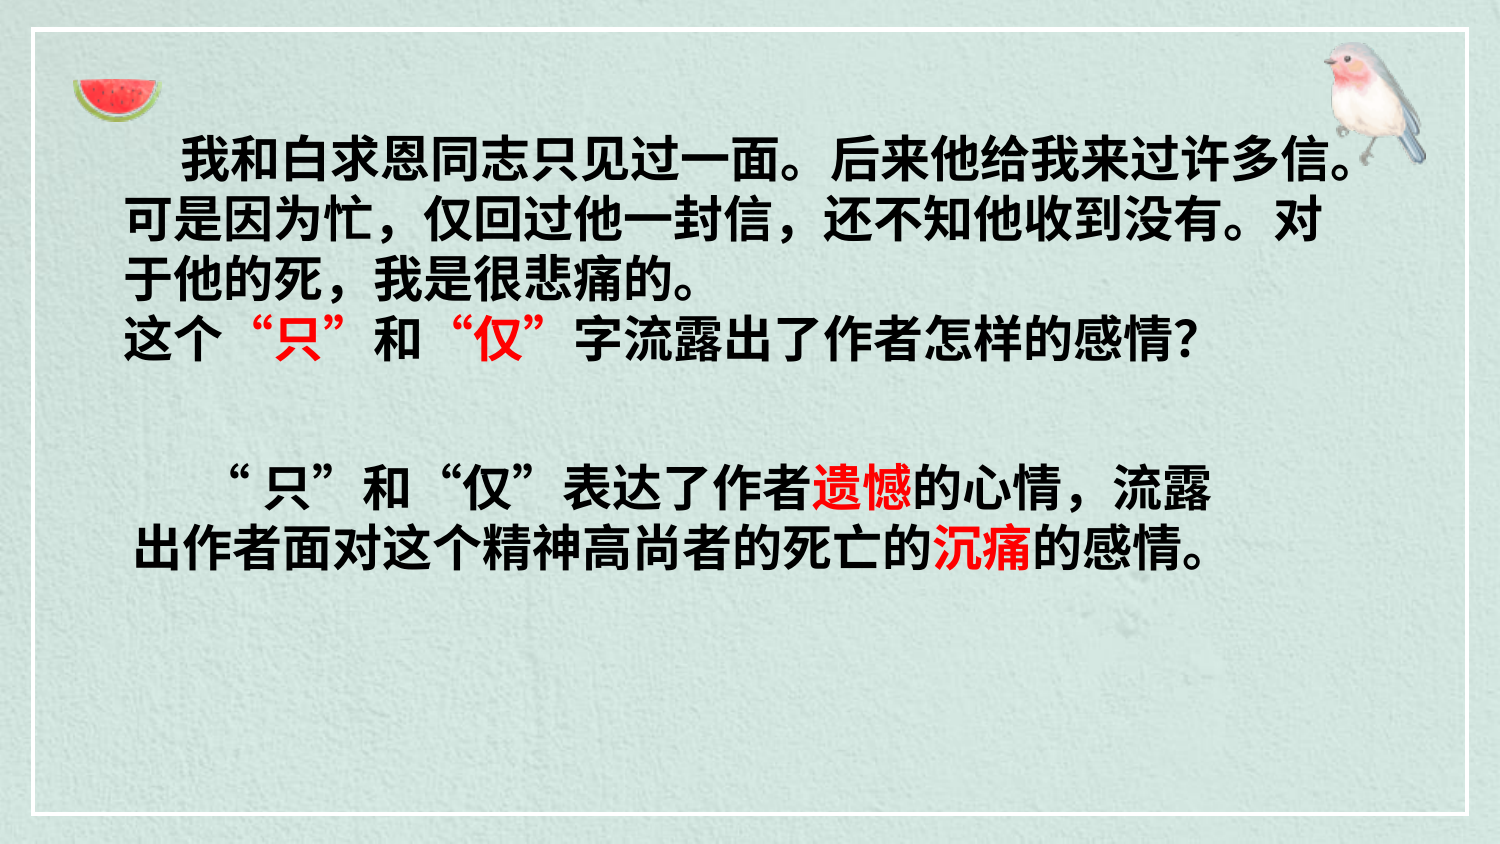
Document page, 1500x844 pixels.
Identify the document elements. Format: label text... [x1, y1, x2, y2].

text_box “只”和“仅”表达了作者遗憾的心情，流露出作者面对这个精神高尚者的死亡的沉痛的感情。 [121, 450, 1271, 582]
picture [0, 0, 1500, 844]
text_box 我和白求恩同志只见过一面。后来他给我来过许多信。可是因为忙，仅回过他一封信，还不知他收到没有。对于他的死，我是很悲痛的。 这个“只”和“仅”字流露出了作者怎样的感情？ [112, 121, 1374, 373]
text_box [32, 28, 1468, 815]
